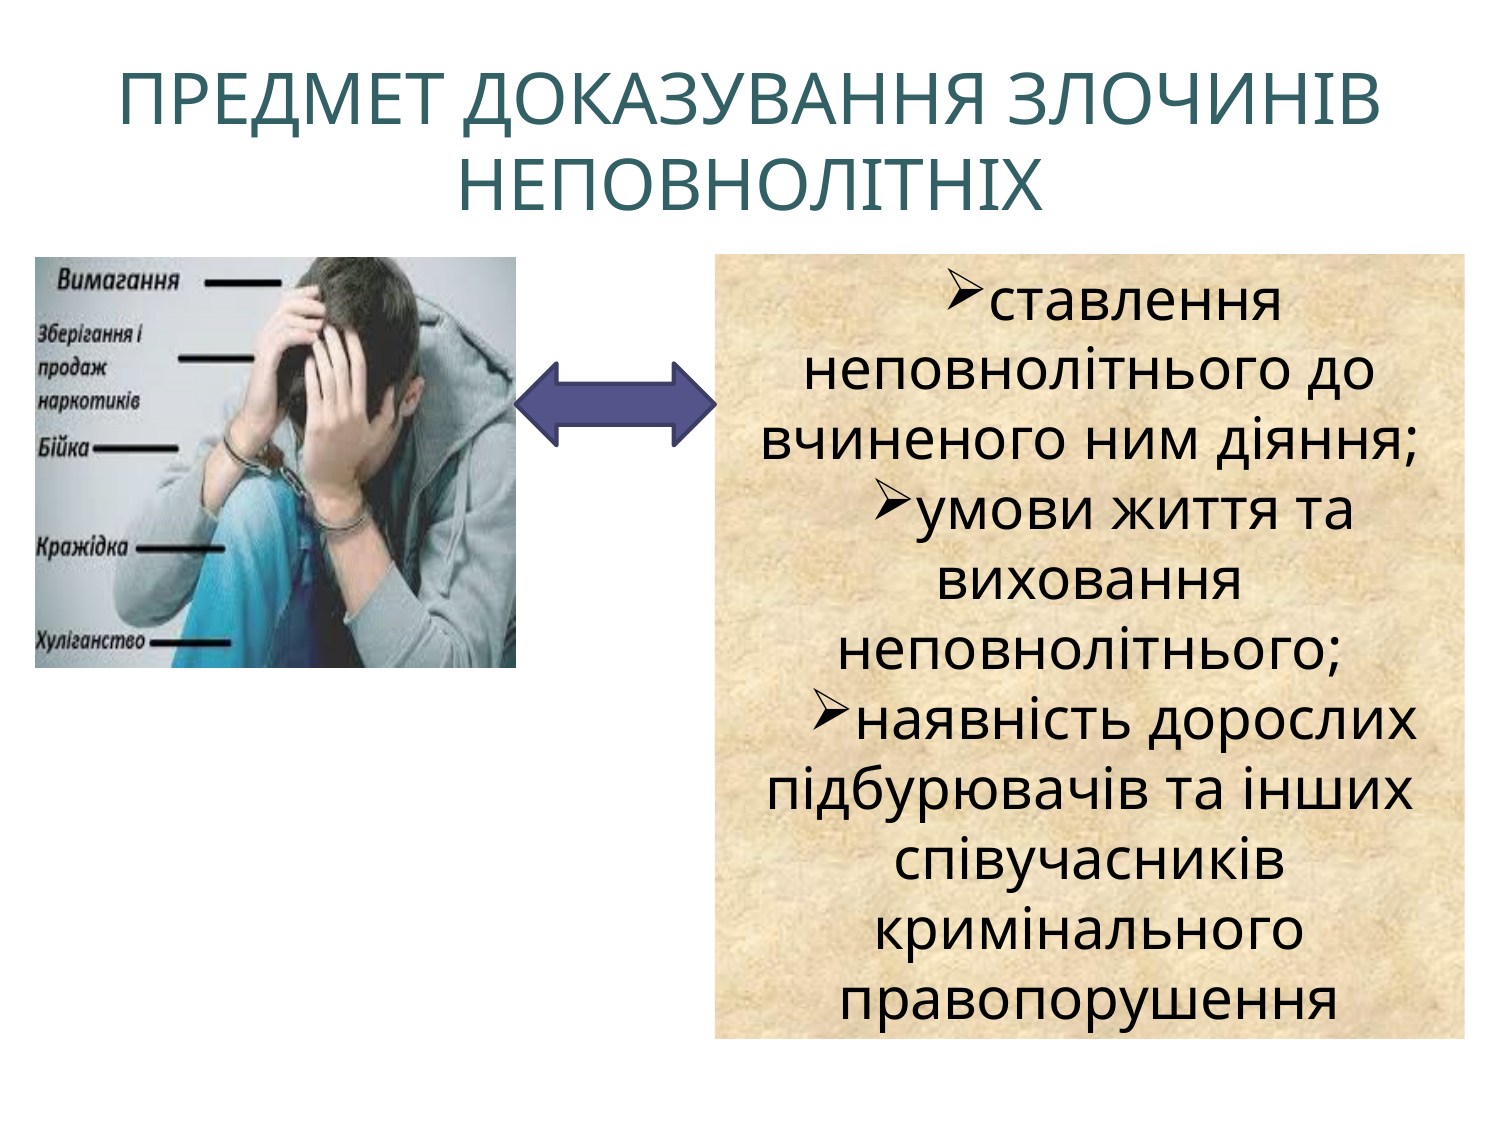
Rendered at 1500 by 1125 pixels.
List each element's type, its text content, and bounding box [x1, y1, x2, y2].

text_box ставлення неповнолітнього до вчиненого ним діяння; умови життя та виховання неповнолітнього; наявність дорослих підбурювачів та інших співучасників кримінального правопорушення [714, 254, 1465, 1039]
text_box [520, 361, 717, 448]
picture [34, 257, 516, 669]
title ПРЕДМЕТ ДОКАЗУВАННЯ ЗЛОЧИНІВ НЕПОВНОЛІТНІХ [75, 45, 1425, 233]
